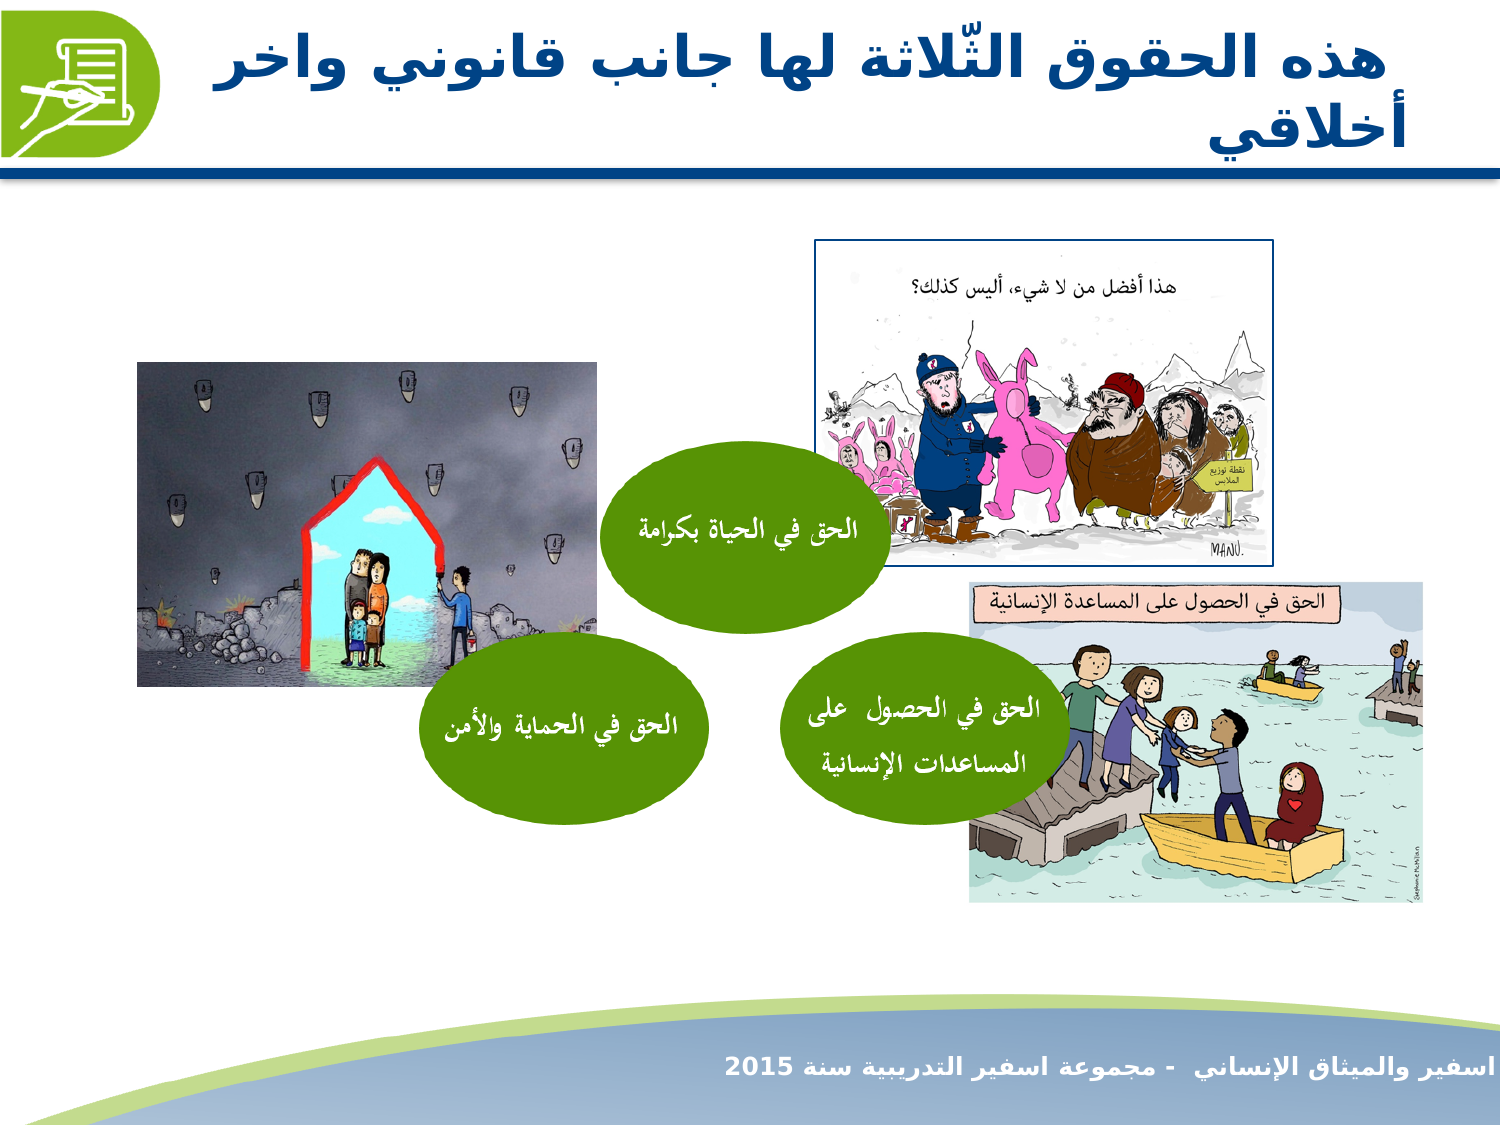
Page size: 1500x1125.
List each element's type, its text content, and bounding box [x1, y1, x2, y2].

picture [0, 9, 75, 158]
picture [0, 992, 1500, 1125]
title هذه الحقوق الثّلاثة لها جانب قانوني واخر أخلاقي [75, 0, 1425, 178]
picture [131, 231, 1426, 910]
text_box الجزء "أ"9 - اسفير والميثاق الإنساني - مجموعة اسفير التدريبية سنة 2015 [709, 1042, 1500, 1088]
